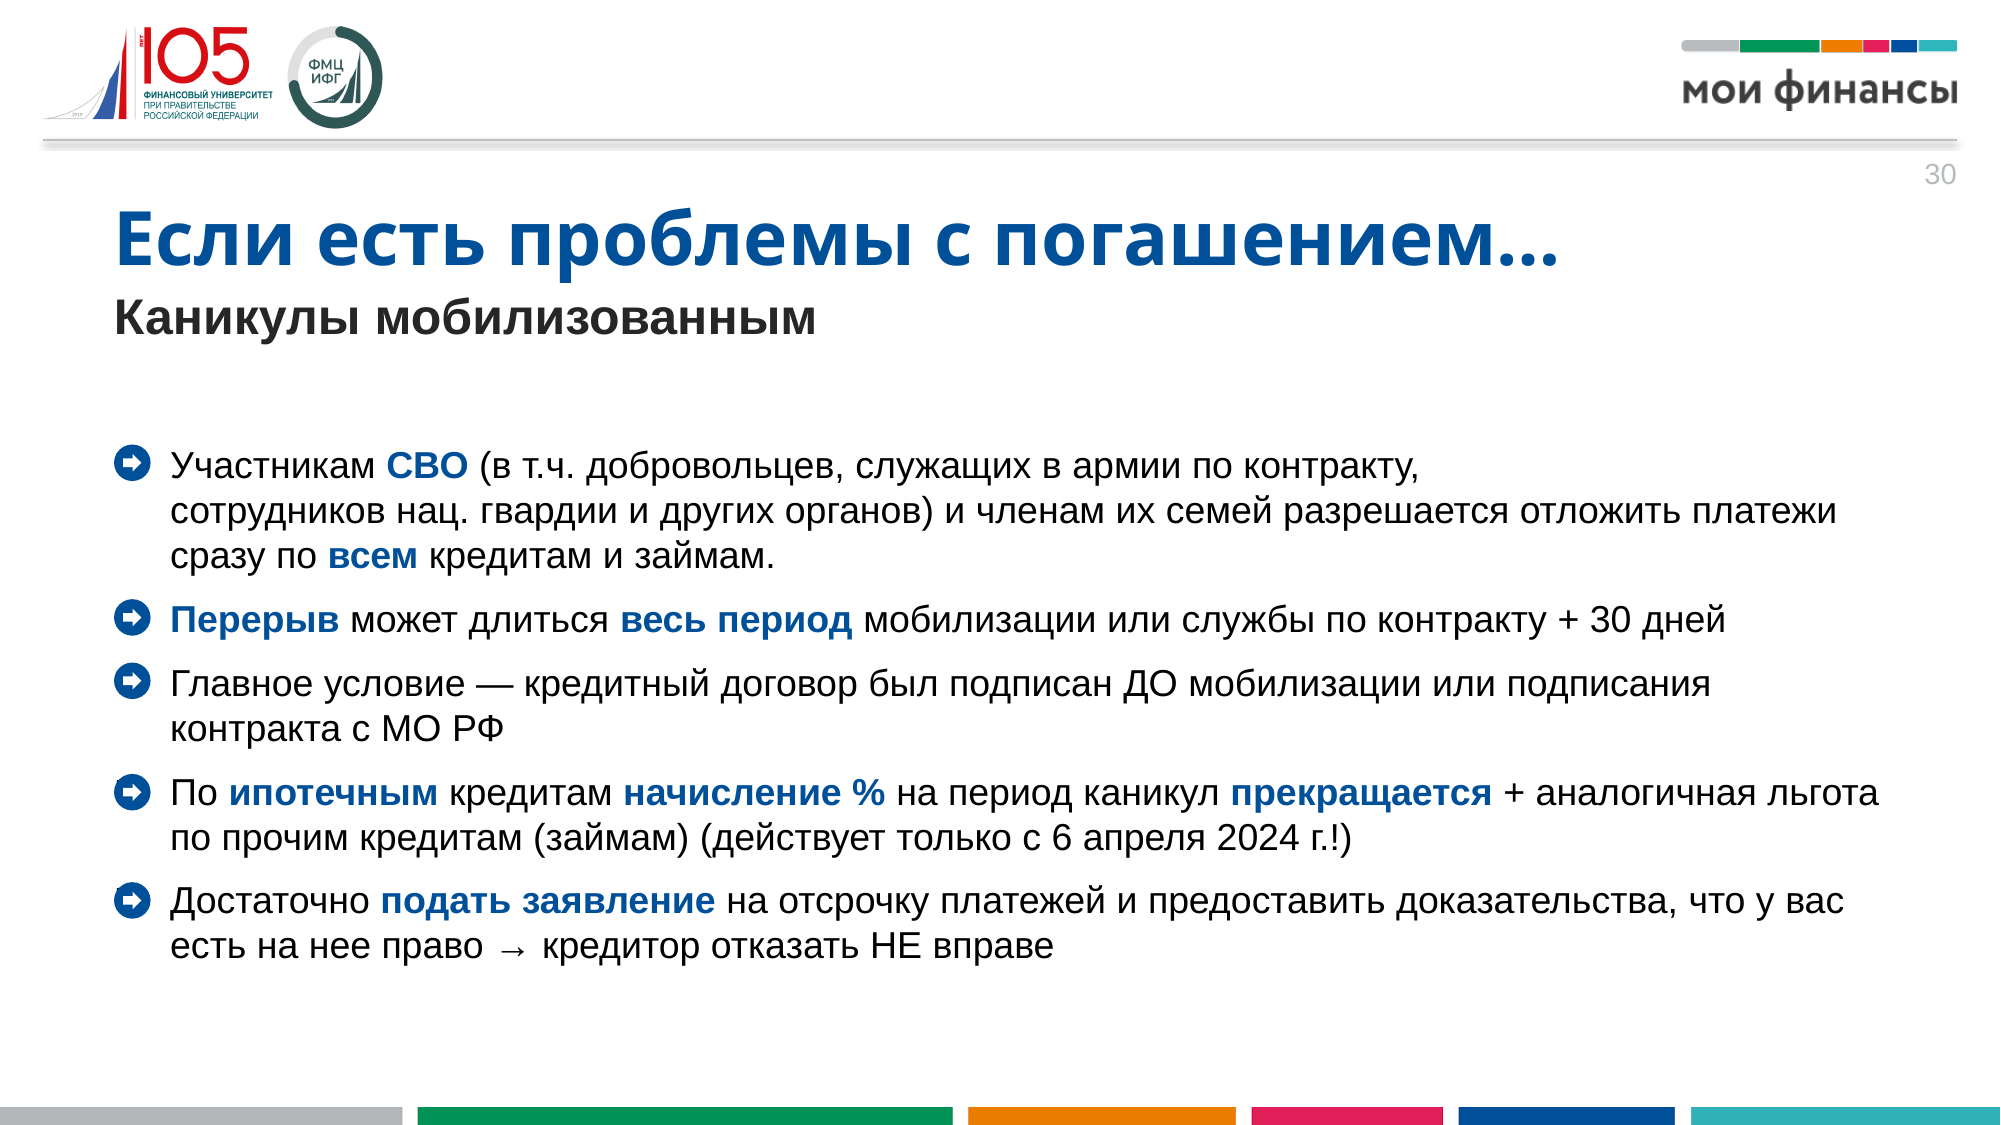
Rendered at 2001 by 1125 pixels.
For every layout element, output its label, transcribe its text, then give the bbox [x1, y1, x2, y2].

picture [283, 26, 386, 129]
text_box Каникулы мобилизованным [114, 284, 1391, 345]
picture [0, 1107, 2000, 1125]
text_box Если есть проблемы с погашением… [113, 190, 1739, 281]
text_box 30 [1883, 155, 1957, 191]
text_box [113, 598, 151, 636]
text_box Участникам СВО (в т.ч. добровольцев, служащих в армии по контракту, сотрудников нац. гвардии и других органов) и членам их семей разрешается отложить платежи сразу по всем кредитам и займам. Перерыв может длиться весь период мобилизации или службы по контракту + 30 дней Главное условие — кредитный договор был подписан ДО мобилизации или подписания контракта с МО РФ По ипотечным кредитам начисление % на период каникул прекращается + аналогичная льгота по прочим кредитам (займам) (действует только с 6 апреля 2024 г.!) Достаточно подать заявление на отсрочку платежей и предоставить доказательства, что у вас есть на нее право → кредитор отказать НЕ вправе [113, 441, 1886, 967]
picture [30, 27, 273, 129]
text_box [113, 444, 151, 482]
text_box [113, 773, 151, 811]
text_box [113, 881, 151, 919]
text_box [113, 662, 151, 700]
